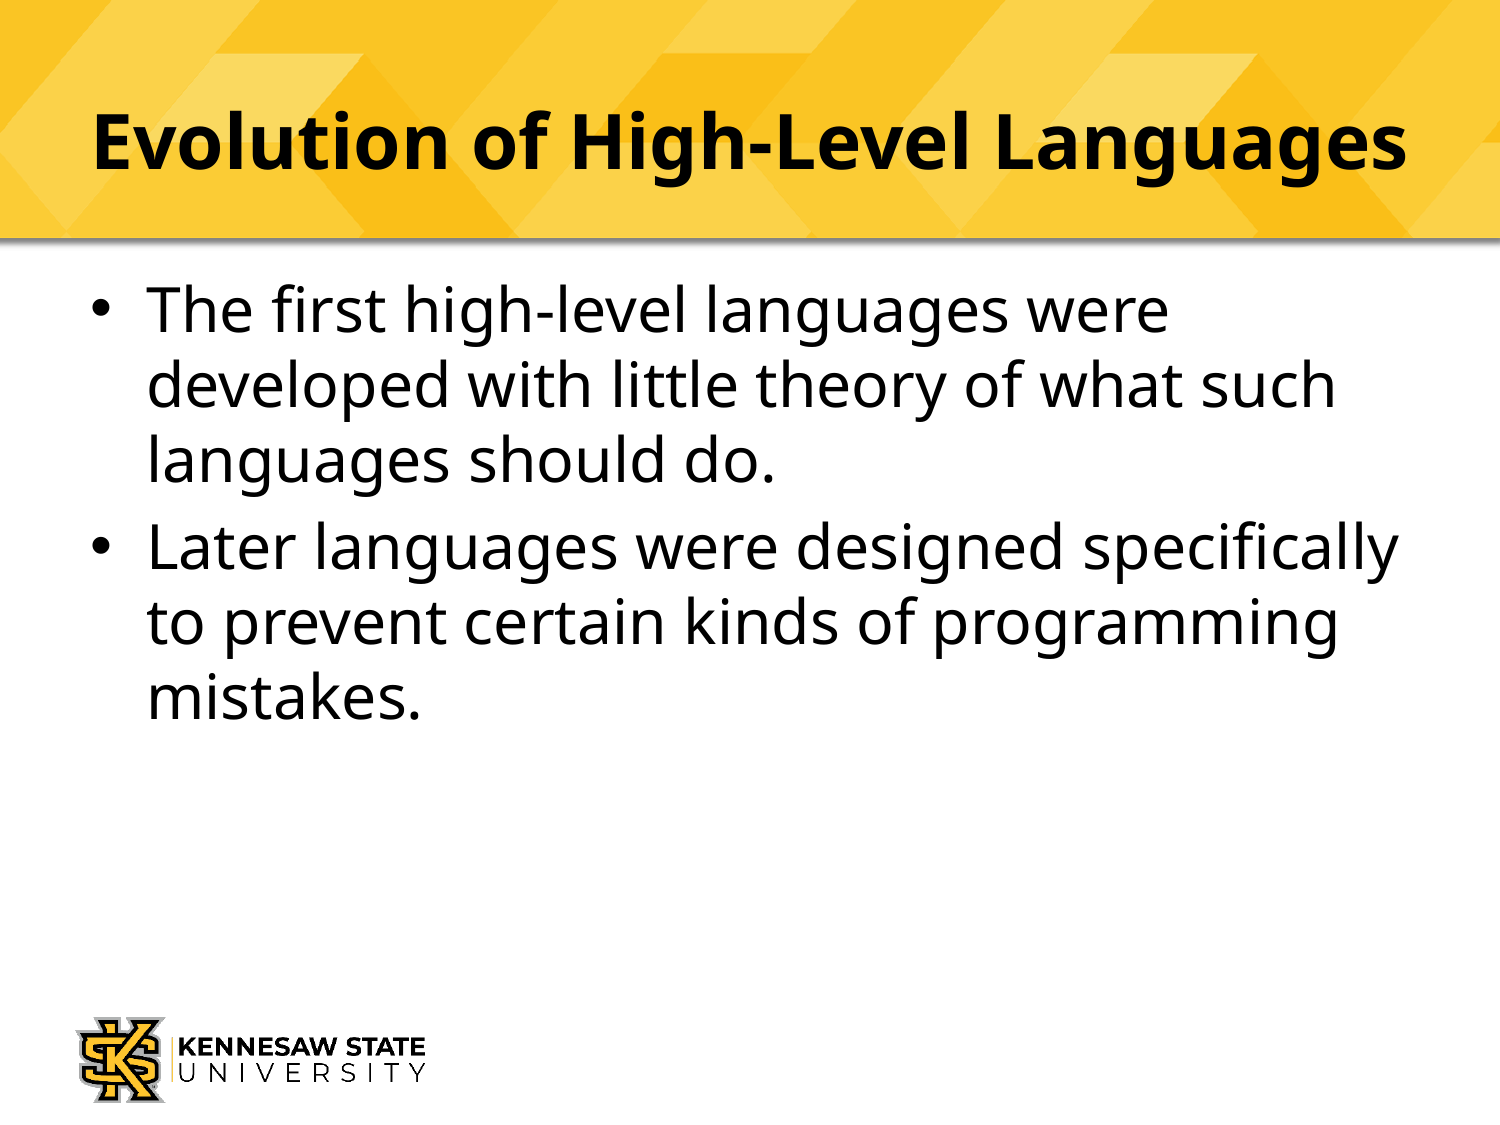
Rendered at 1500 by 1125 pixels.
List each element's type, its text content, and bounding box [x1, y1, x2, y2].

picture [75, 1017, 425, 1103]
title Evolution of High-Level Languages [75, 45, 1425, 233]
picture [0, 0, 1500, 251]
list The first high-level languages were developed with little theory of what such languages should do. Later languages were designed specifically to prevent certain kinds of programming mistakes. [75, 262, 1425, 1005]
